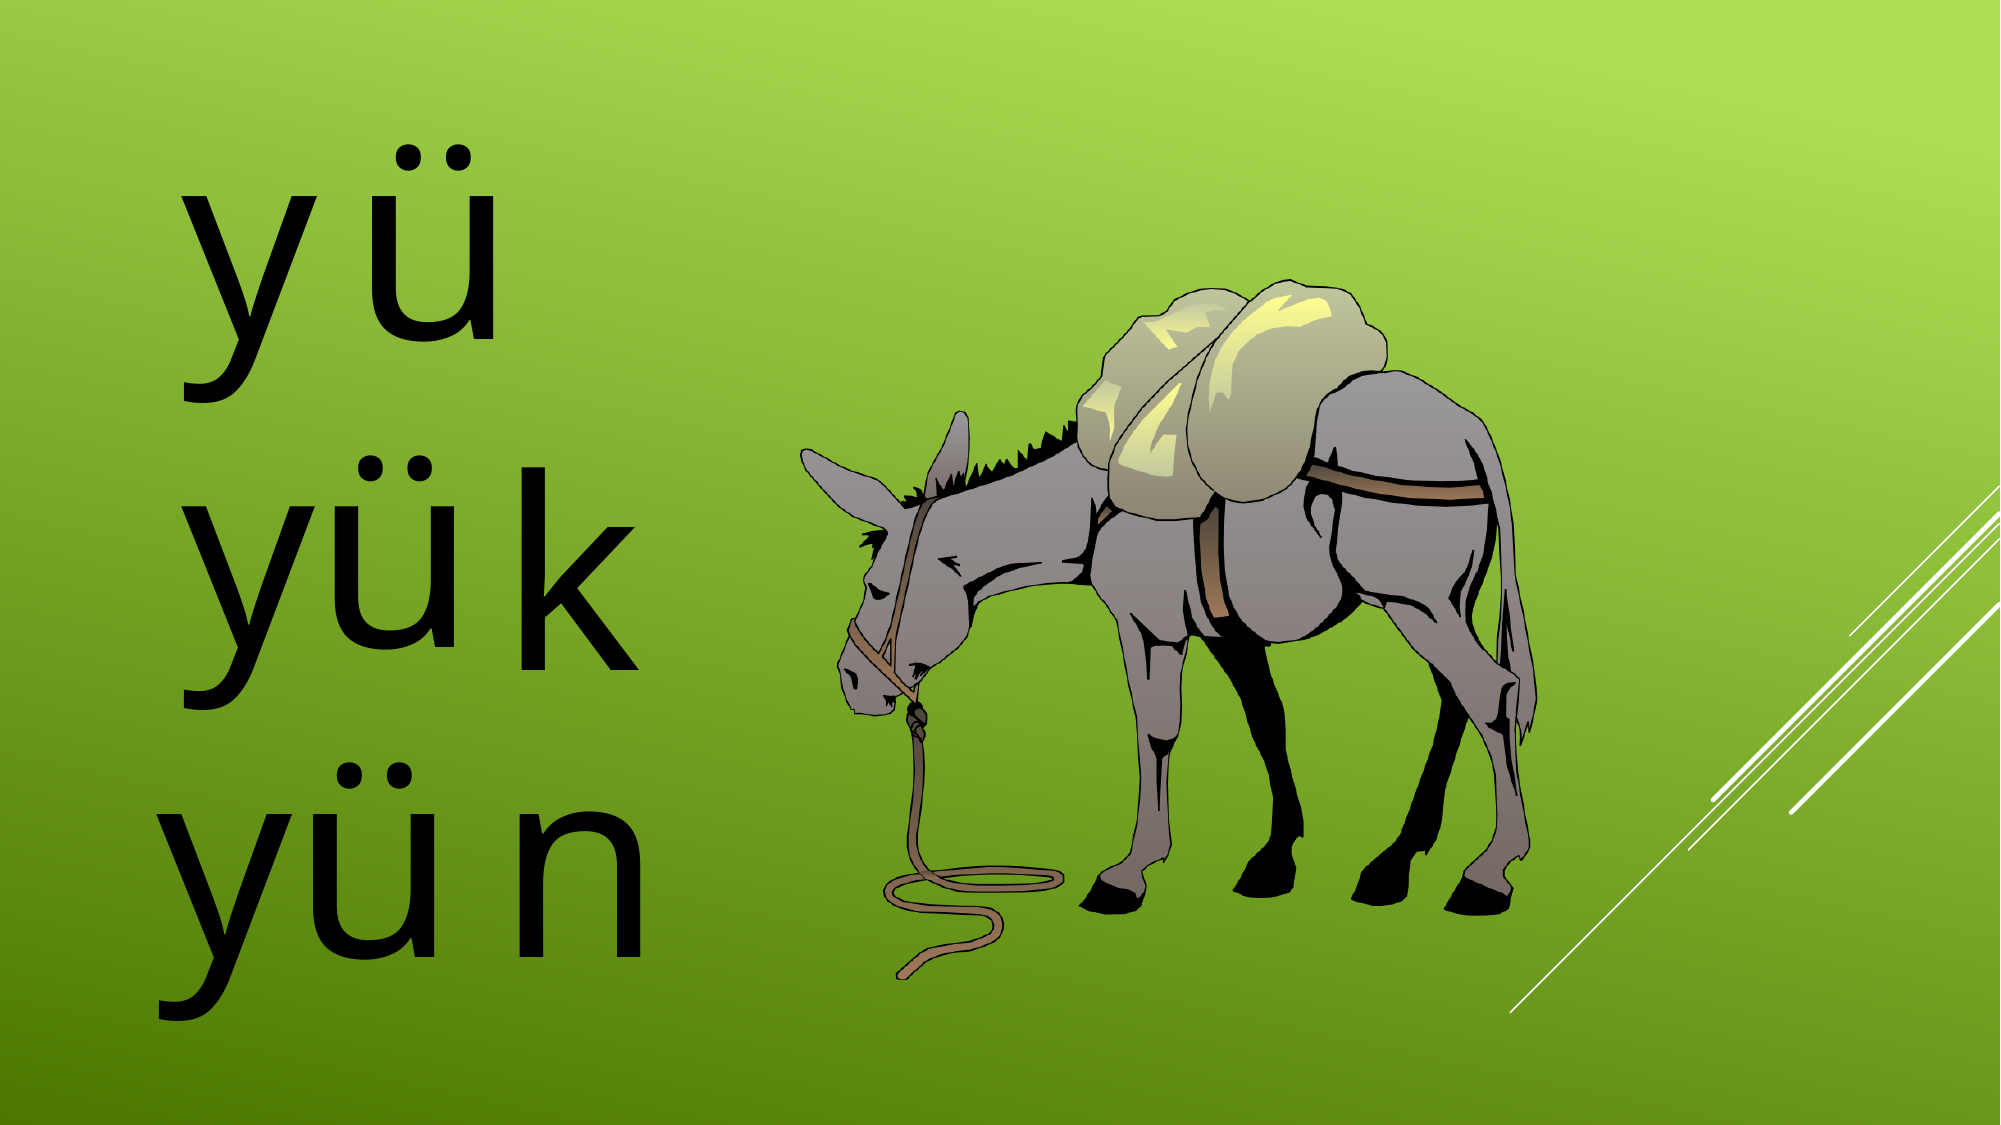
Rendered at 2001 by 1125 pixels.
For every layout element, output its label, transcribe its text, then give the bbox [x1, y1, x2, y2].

text_box n [482, 681, 682, 1021]
text_box ü [336, 63, 537, 372]
picture [799, 279, 1538, 980]
text_box yü [166, 372, 584, 681]
text_box yü [141, 681, 482, 1021]
text_box y [166, 63, 336, 372]
text_box k [484, 394, 685, 733]
